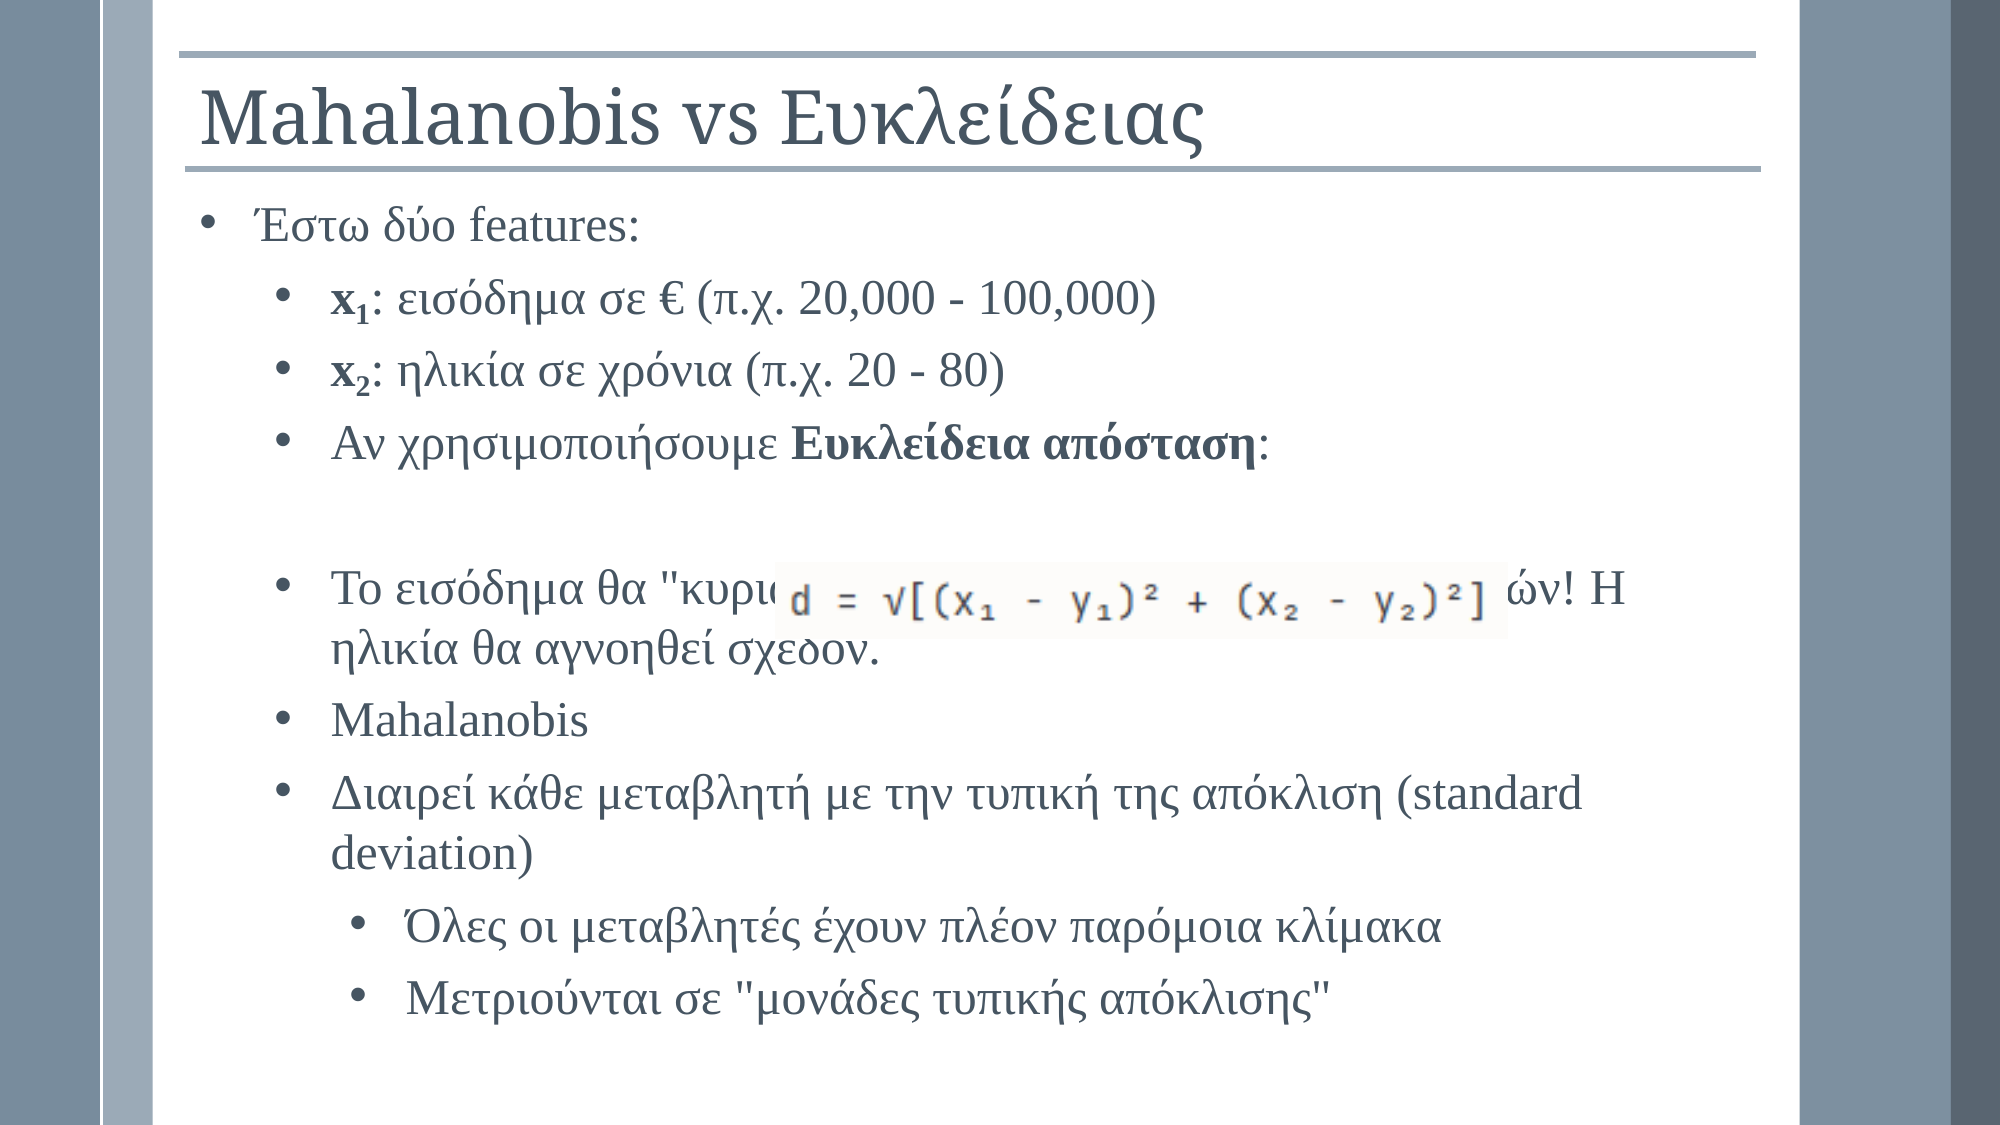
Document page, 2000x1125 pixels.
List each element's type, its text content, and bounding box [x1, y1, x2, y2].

picture [775, 562, 1508, 639]
text_box Mahalanobis vs Ευκλείδειας [184, 62, 1756, 167]
text_box Έστω δύο features: x₁: εισόδημα σε € (π.χ. 20,000 - 100,000) x₂: ηλικία σε χρόνια (π.χ. 20 - 80) Αν χρησιμοποιήσουμε Ευκλείδεια απόσταση: Το εισόδημα θα "κυριαρχήσει" λόγω των μεγαλύτερων τιμών! Η ηλικία θα αγνοηθεί σχεδόν. Mahalanobis Διαιρεί κάθε μεταβλητή με την τυπική της απόκλιση (standard deviation) Όλες οι μεταβλητές έχουν πλέον παρόμοια κλίμακα Μετριούνται σε "μονάδες τυπικής απόκλισης" [184, 184, 1744, 1105]
